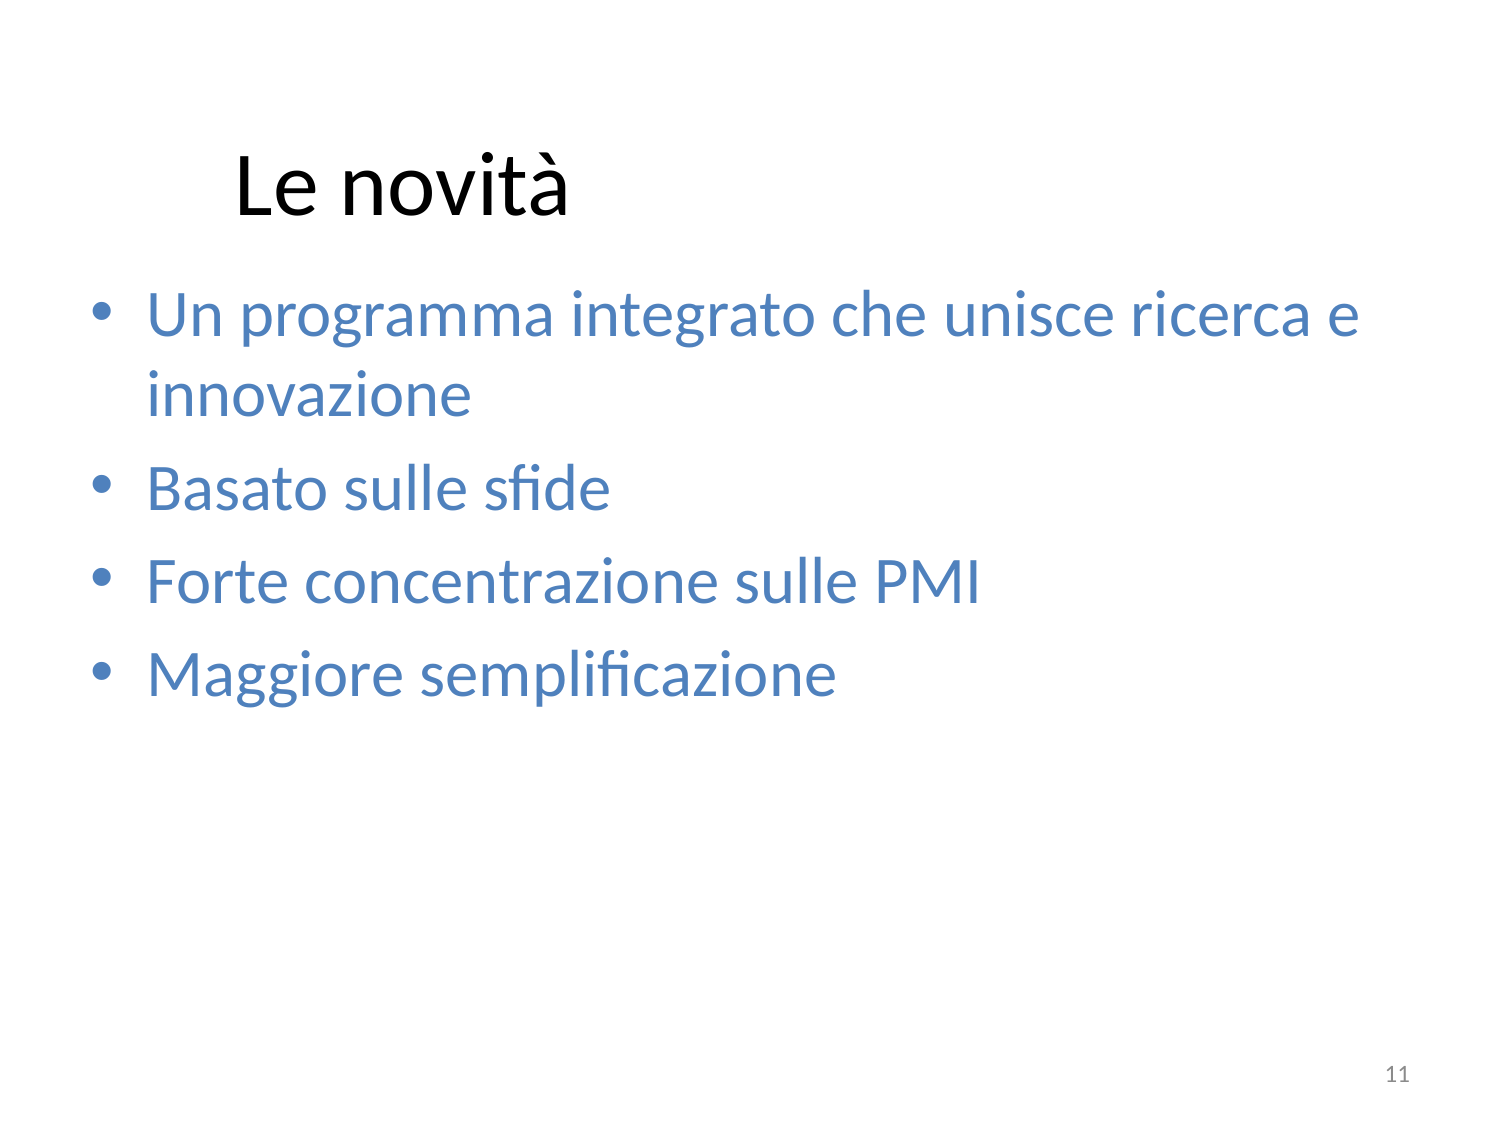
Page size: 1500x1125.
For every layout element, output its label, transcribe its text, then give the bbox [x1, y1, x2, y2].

list Un programma integrato che unisce ricerca e innovazione Basato sulle sfide Forte concentrazione sulle PMI Maggiore semplificazione [74, 262, 1426, 1006]
slide_number 11 [1074, 1042, 1425, 1103]
title Le novità [74, 125, 845, 233]
